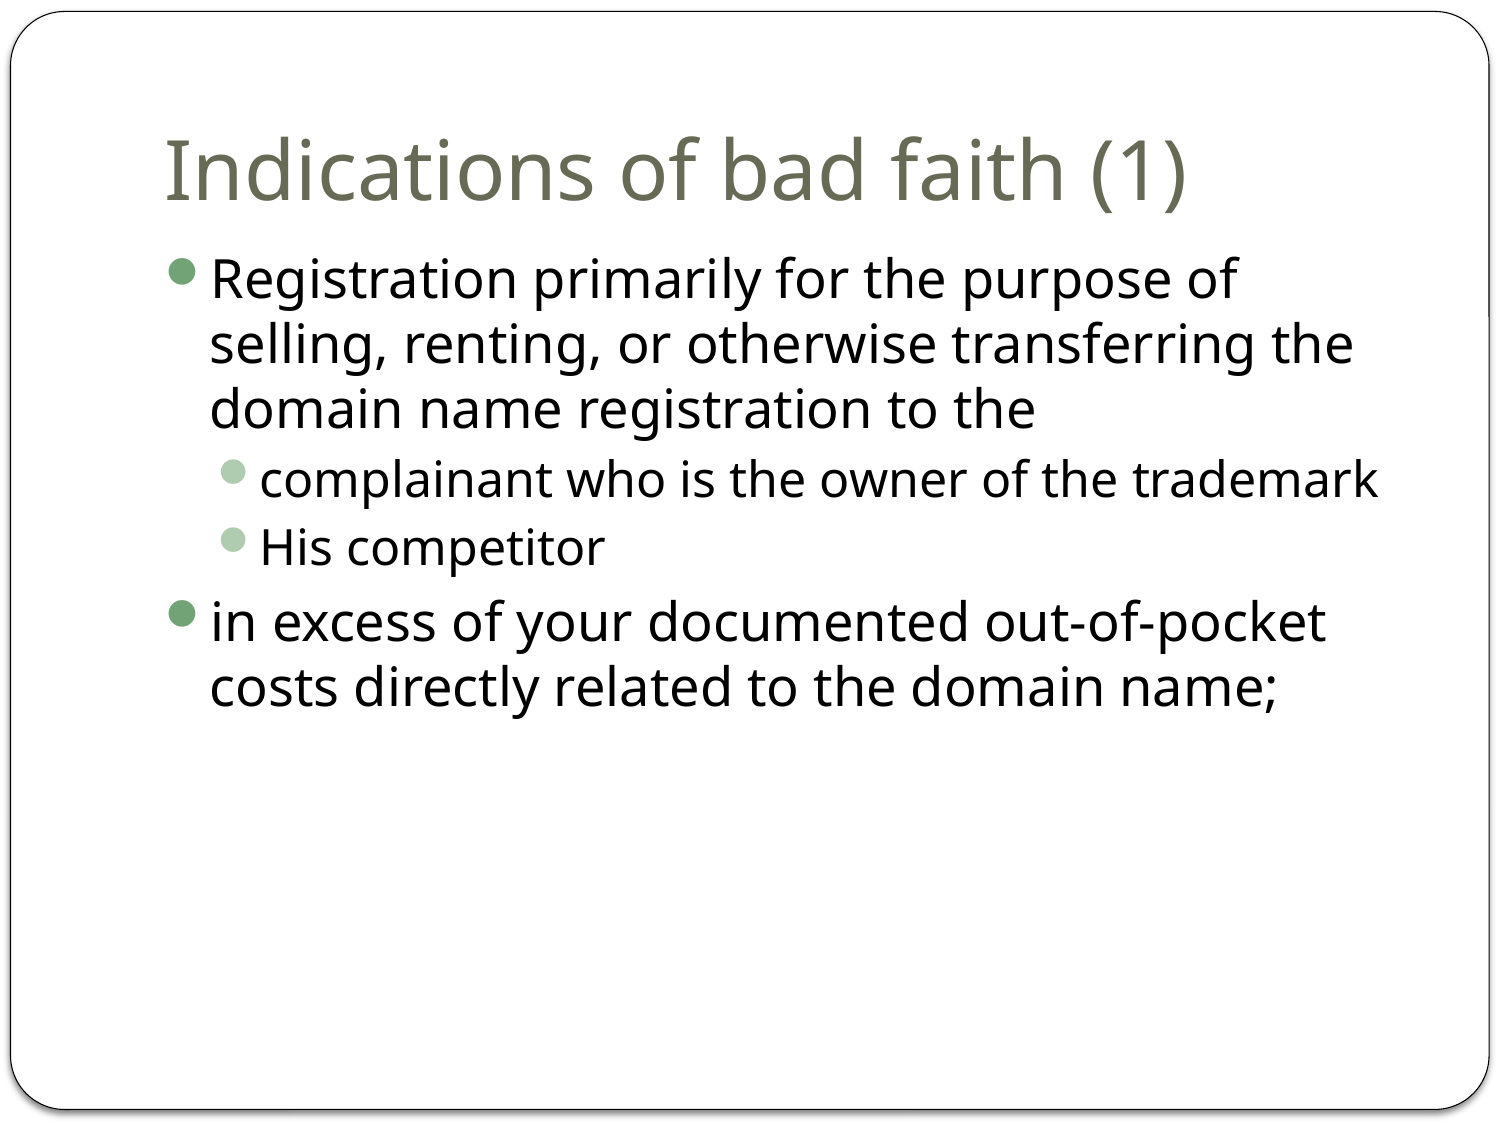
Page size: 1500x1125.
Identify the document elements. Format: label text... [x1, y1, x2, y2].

title Indications of bad faith (1) [150, 45, 1425, 233]
list Registration primarily for the purpose of selling, renting, or otherwise transferring the domain name registration to the complainant who is the owner of the trademark His competitor in excess of your documented out-of-pocket costs directly related to the domain name; [150, 237, 1425, 988]
